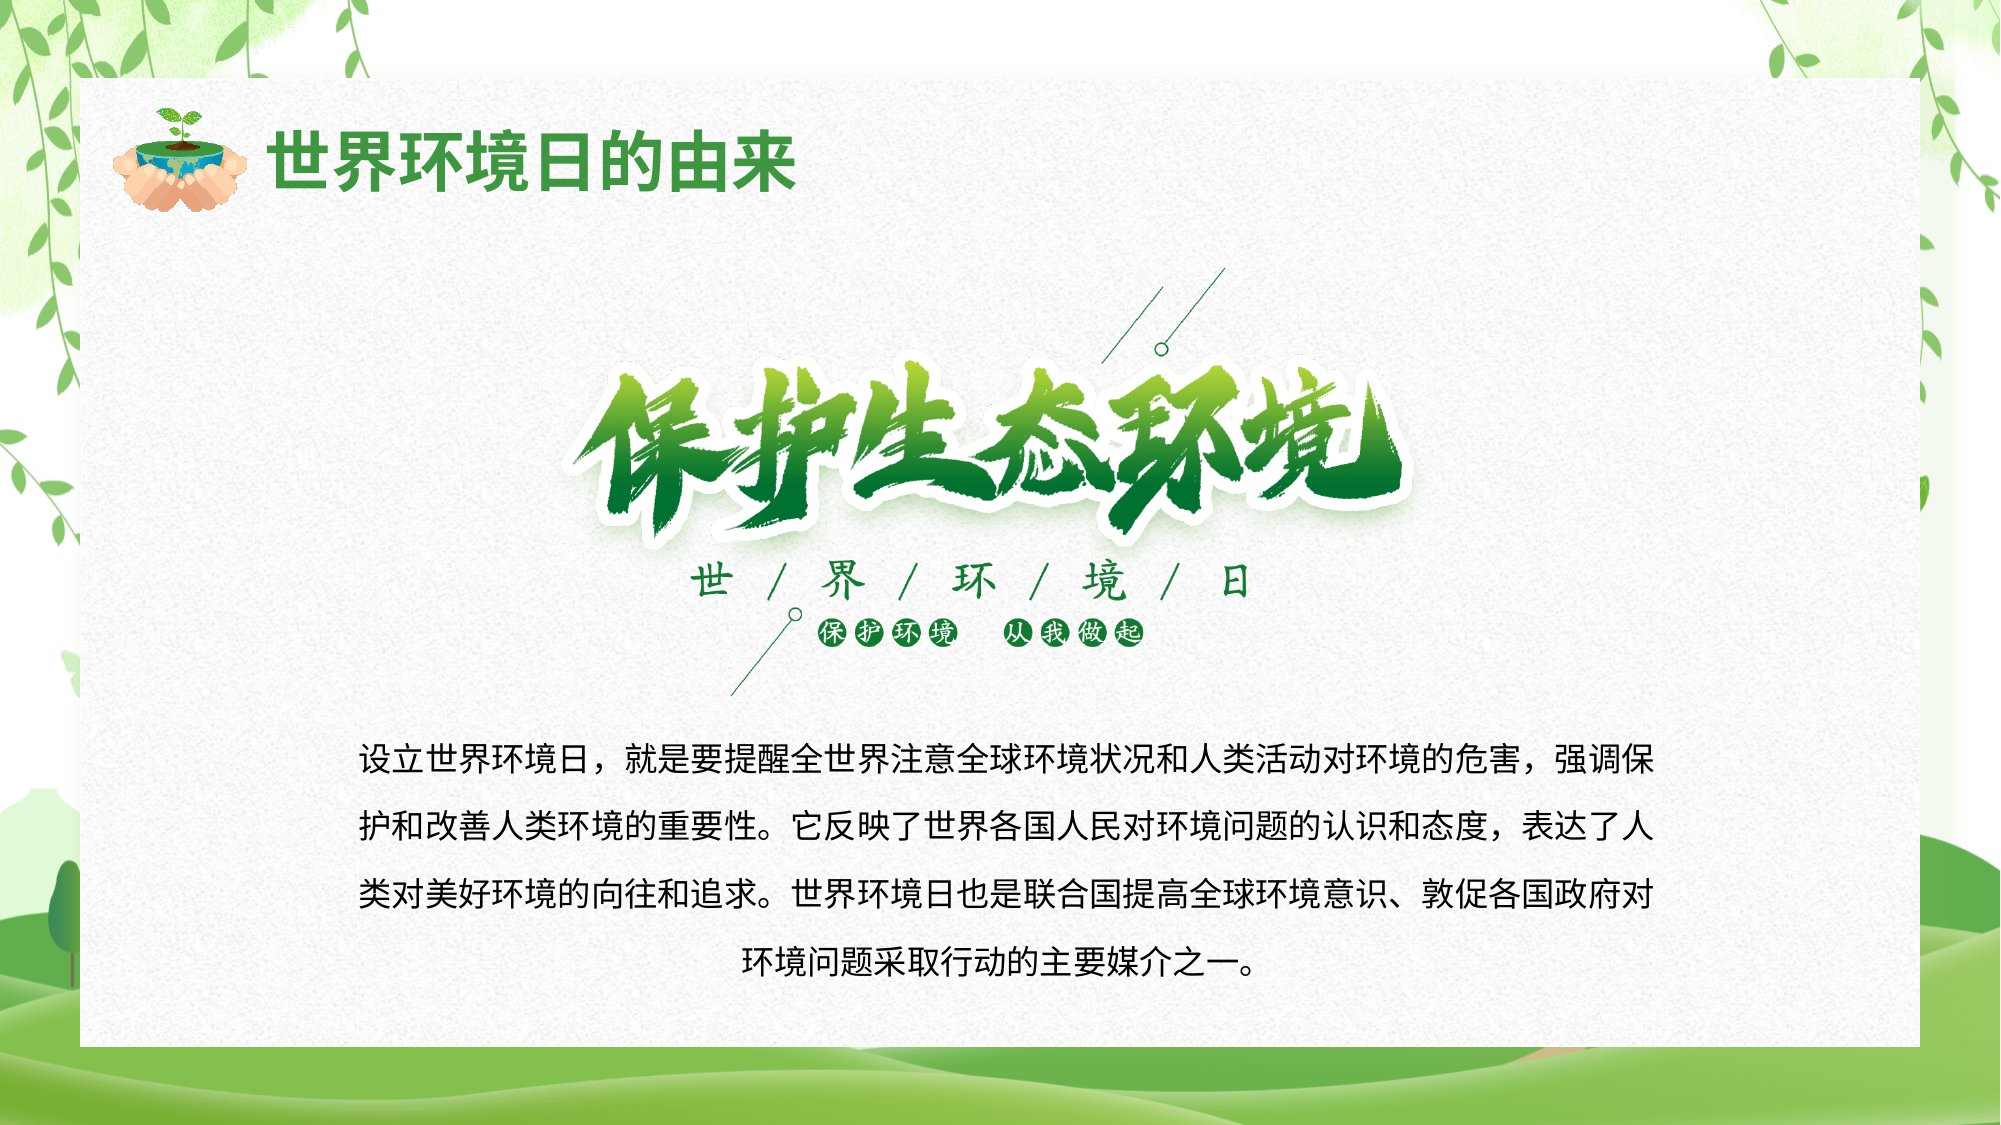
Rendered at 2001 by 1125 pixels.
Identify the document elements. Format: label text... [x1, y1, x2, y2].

picture [0, 0, 2000, 1125]
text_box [109, 104, 871, 218]
text_box 设立世界环境日，就是要提醒全世界注意全球环境状况和人类活动对环境的危害，强调保护和改善人类环境的重要性。它反映了世界各国人民对环境问题的认识和态度，表达了人类对美好环境的向往和追求。世界环境日也是联合国提高全球环境意识、敦促各国政府对环境问题采取行动的主要媒介之一。 [317, 702, 1683, 1013]
